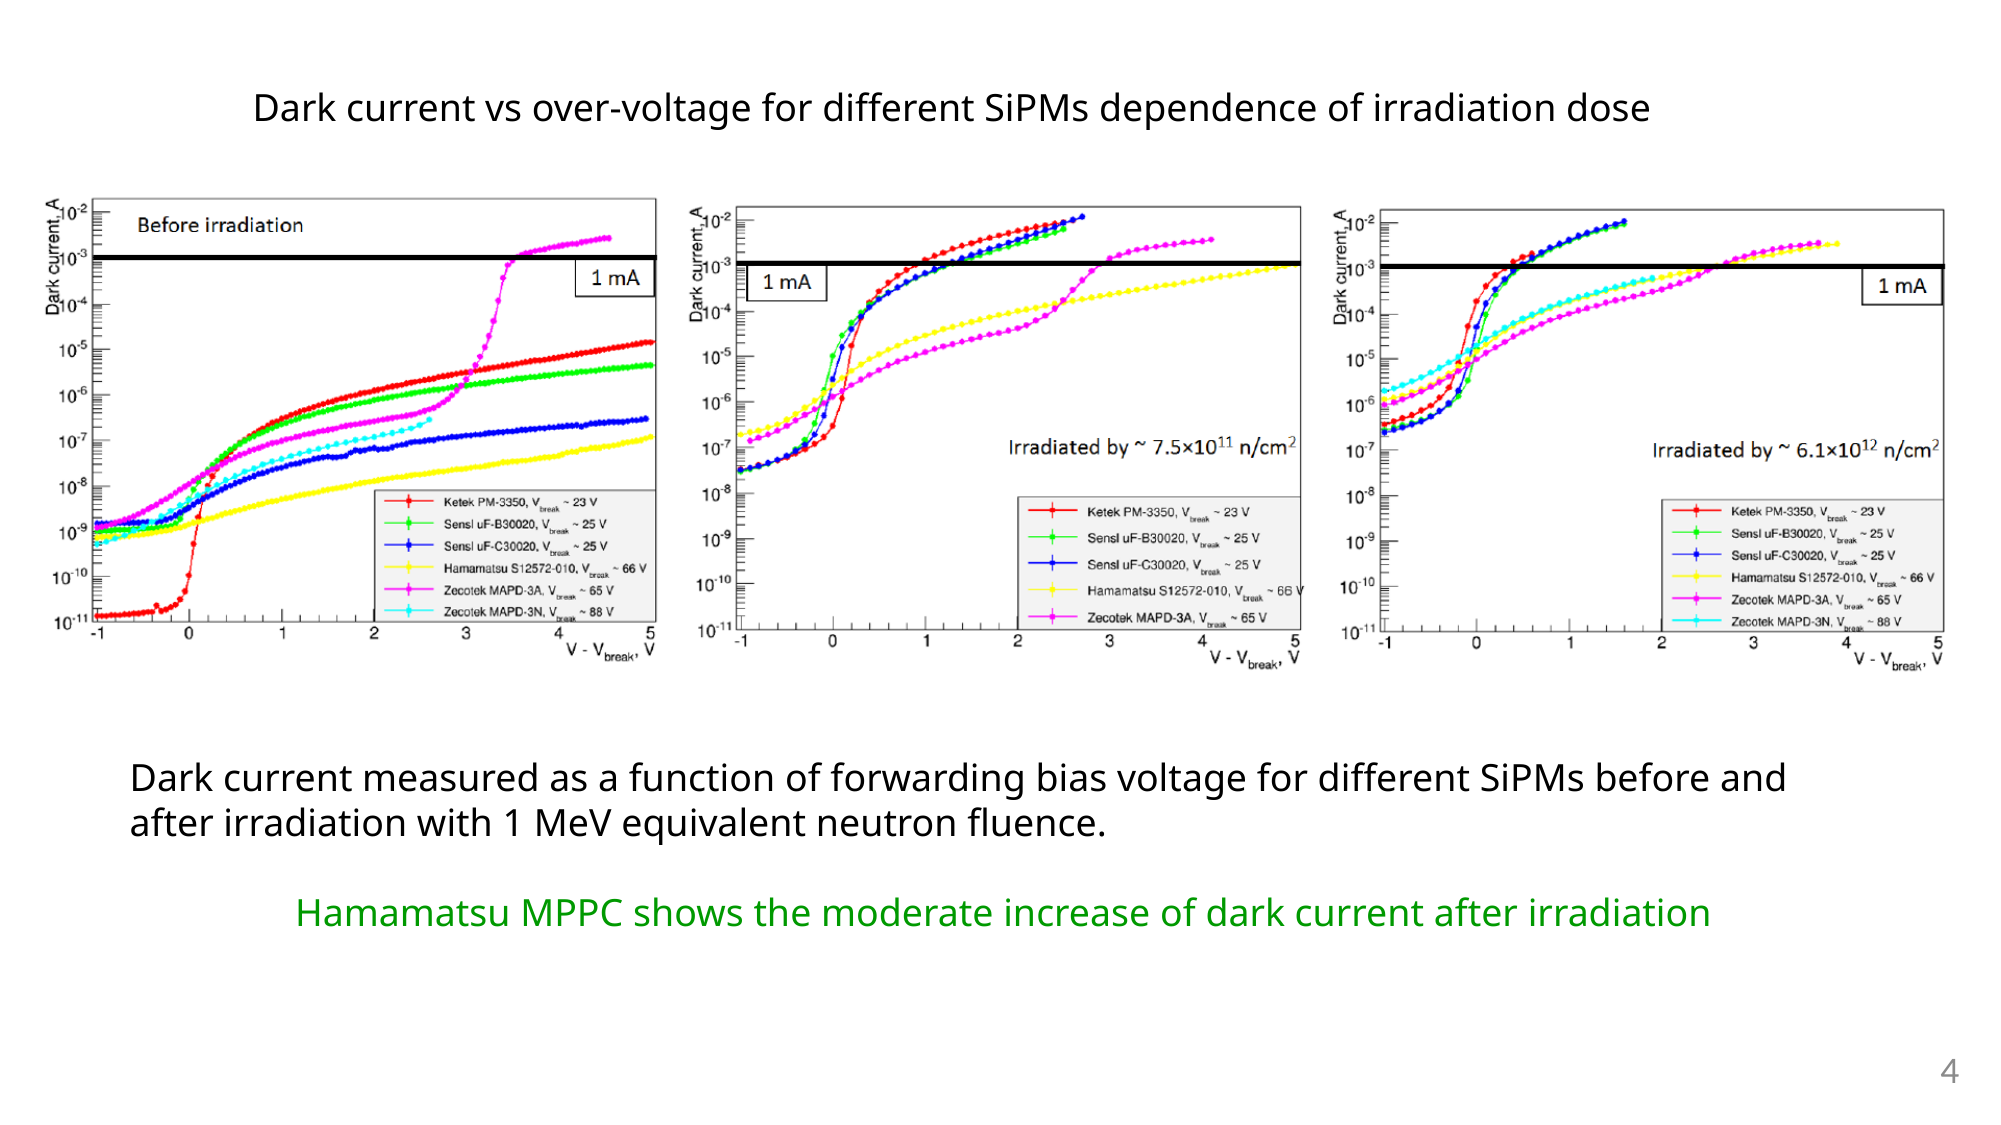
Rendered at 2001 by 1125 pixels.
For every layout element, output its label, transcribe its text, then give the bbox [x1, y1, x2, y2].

text_box Dark current vs over-voltage for different SiPMs dependence of irradiation dose [237, 76, 1772, 141]
text_box Dark current measured as a function of forwarding bias voltage for different SiPMs before and after irradiation with 1 MeV equivalent neutron fluence. Hamamatsu MPPC shows the moderate increase of dark current after irradiation [114, 746, 1865, 963]
text_box <номер> [1524, 1038, 1975, 1099]
picture [25, 181, 1971, 687]
